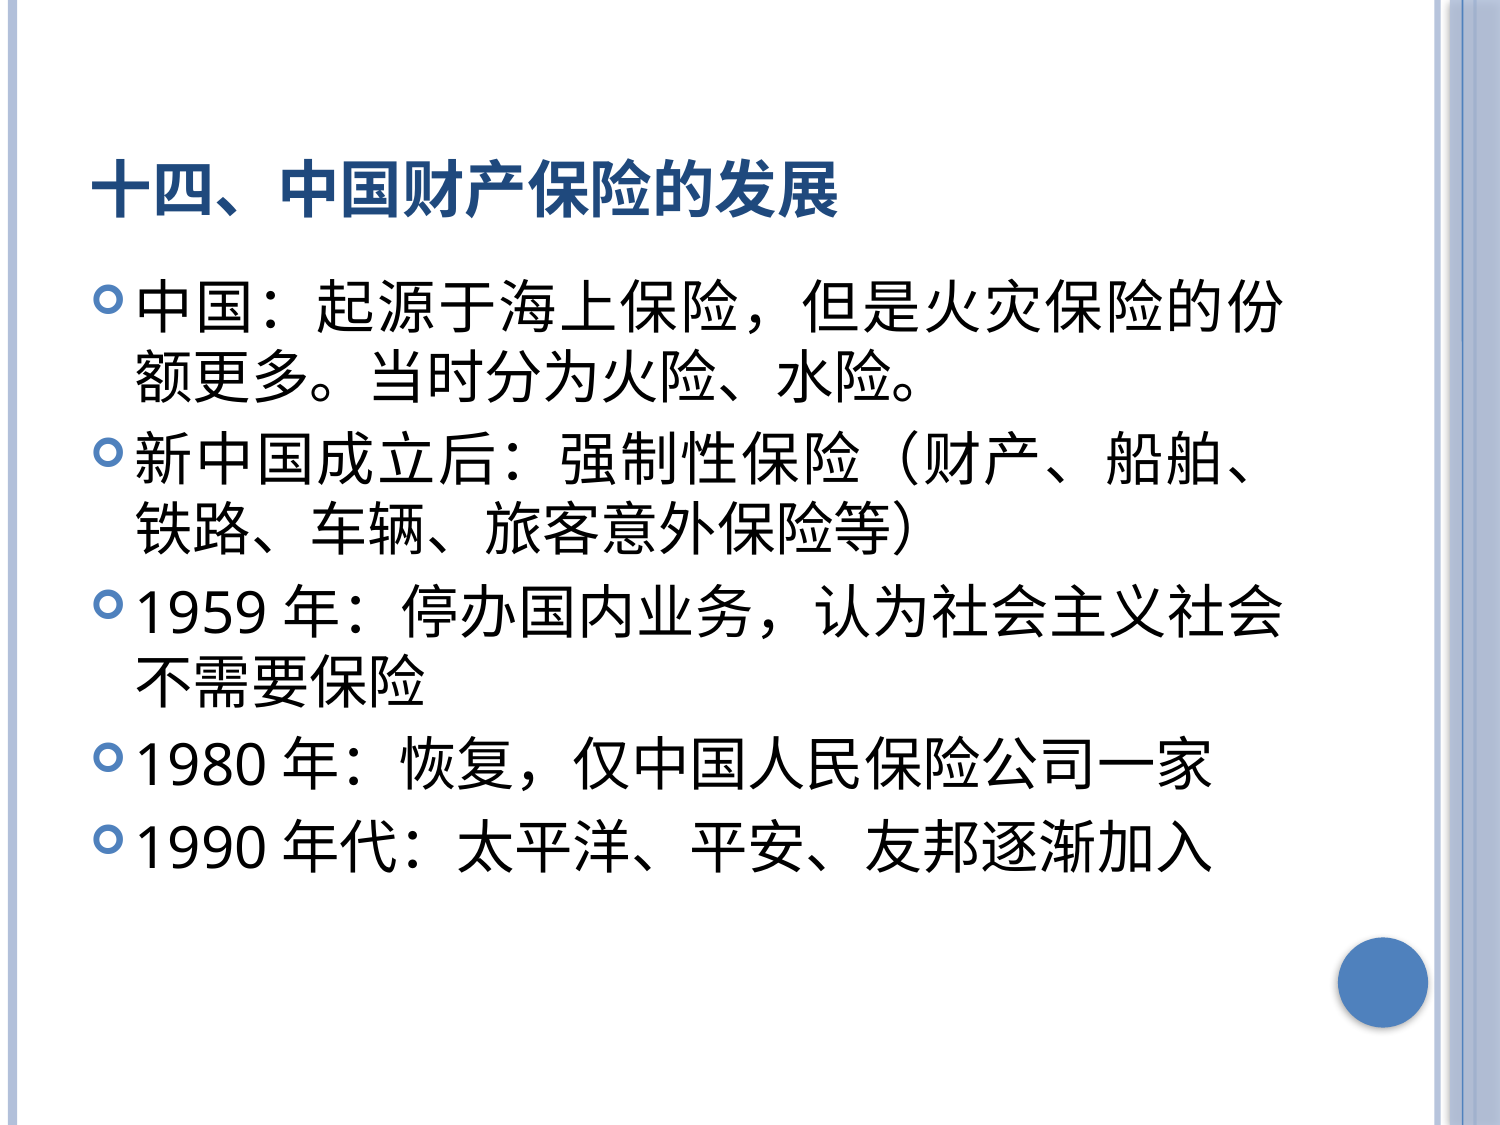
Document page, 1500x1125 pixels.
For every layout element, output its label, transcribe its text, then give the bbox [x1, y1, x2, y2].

list 中国：起源于海上保险，但是火灾保险的份额更多。当时分为火险、水险。 新中国成立后：强制性保险（财产、船舶、铁路、车辆、旅客意外保险等） 1959年：停办国内业务，认为社会主义社会不需要保险 1980年：恢复，仅中国人民保险公司一家 1990年代：太平洋、平安、友邦逐渐加入 [74, 262, 1301, 1063]
title 十四、中国财产保险的发展 [75, 45, 1300, 233]
